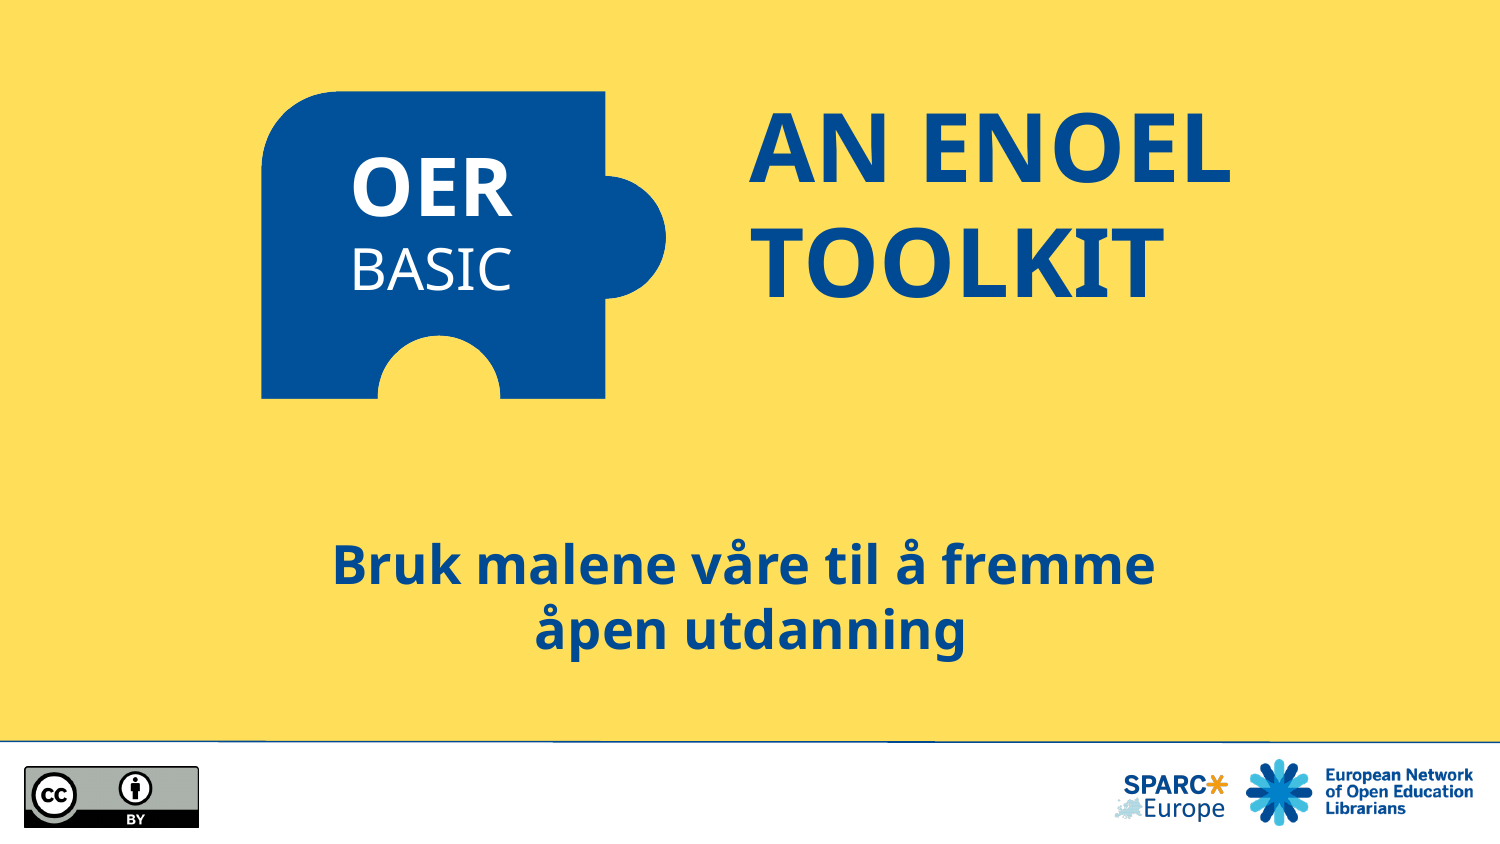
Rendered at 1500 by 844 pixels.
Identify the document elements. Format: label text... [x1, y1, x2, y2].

text_box [0, 750, 1500, 844]
picture [261, 91, 666, 399]
picture [1114, 757, 1232, 824]
text_box Bruk malene våre til å fremme åpen utdanning [63, 515, 1440, 676]
text_box OER BASIC [671, 116, 951, 321]
picture [24, 765, 199, 828]
text_box AN ENOEL TOOLKIT [734, 72, 1386, 333]
picture [1246, 759, 1473, 826]
